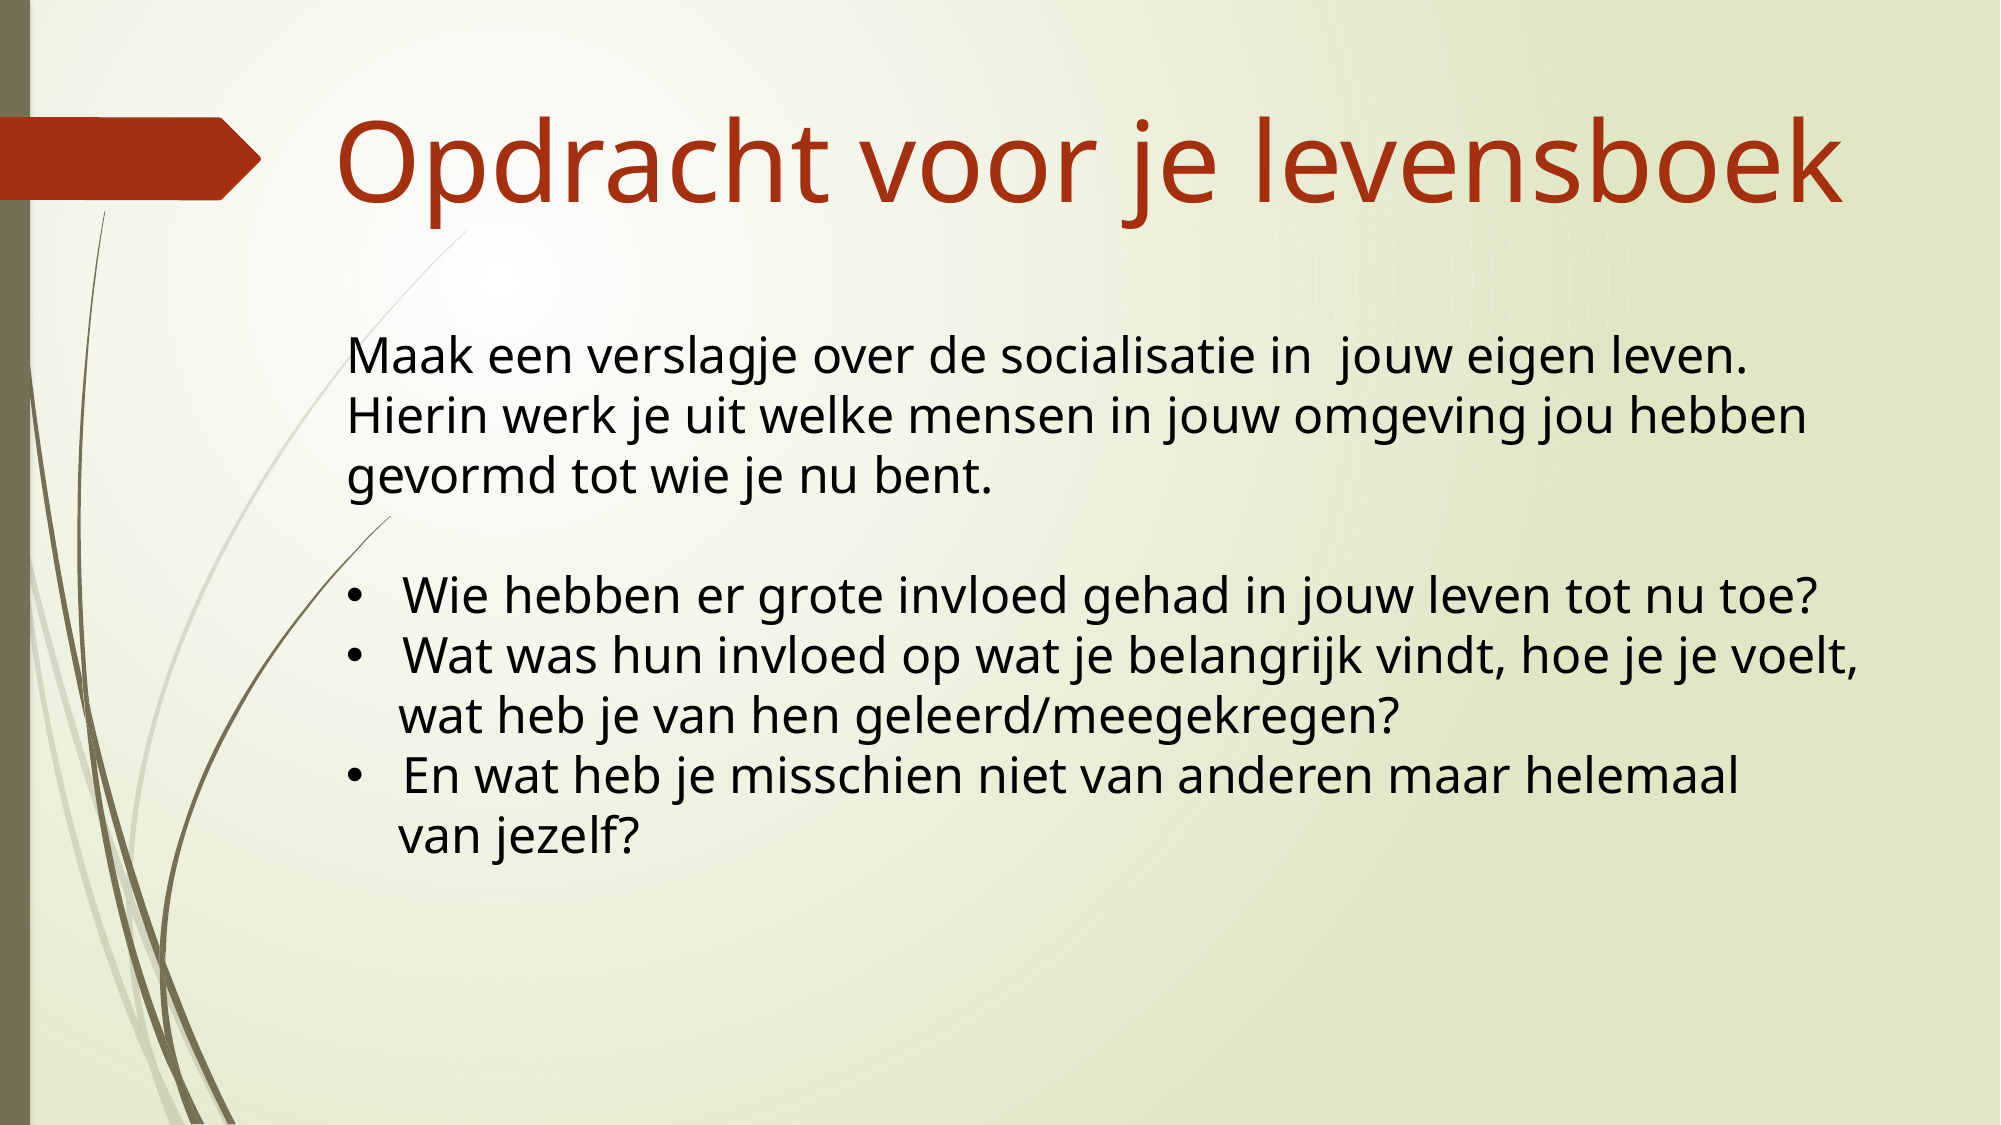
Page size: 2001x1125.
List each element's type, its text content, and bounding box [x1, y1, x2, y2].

text_box Maak een verslagje over de socialisatie in jouw eigen leven. Hierin werk je uit welke mensen in jouw omgeving jou hebben gevormd tot wie je nu bent. Wie hebben er grote invloed gehad in jouw leven tot nu toe? Wat was hun invloed op wat je belangrijk vindt, hoe je je voelt, wat heb je van hen geleerd/meegekregen? En wat heb je misschien niet van anderen maar helemaal van jezelf? [331, 316, 1876, 992]
text_box Opdracht voor je levensboek [318, 82, 1862, 233]
